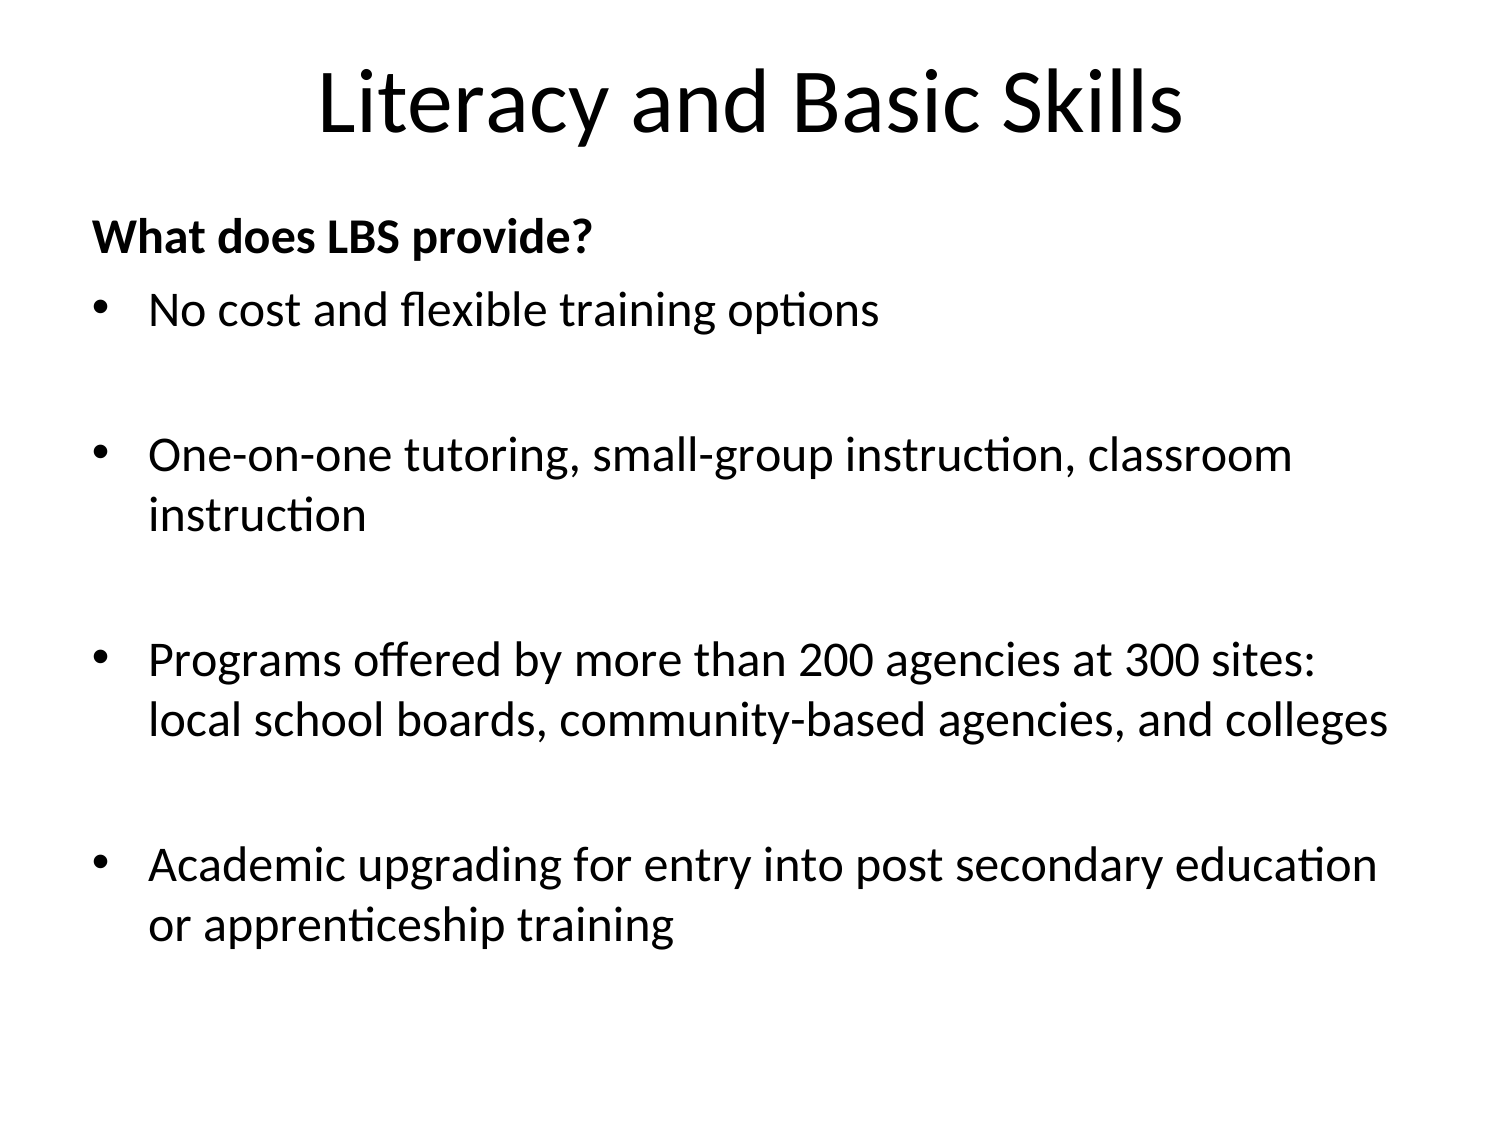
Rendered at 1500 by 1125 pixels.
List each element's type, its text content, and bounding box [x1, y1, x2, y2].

title Literacy and Basic Skills [76, 42, 1427, 149]
list What does LBS provide? No cost and flexible training options One-on-one tutoring, small-group instruction, classroom instruction Programs offered by more than 200 agencies at 300 sites: local school boards, community-based agencies, and colleges Academic upgrading for entry into post secondary education or apprenticeship training [76, 196, 1412, 1059]
